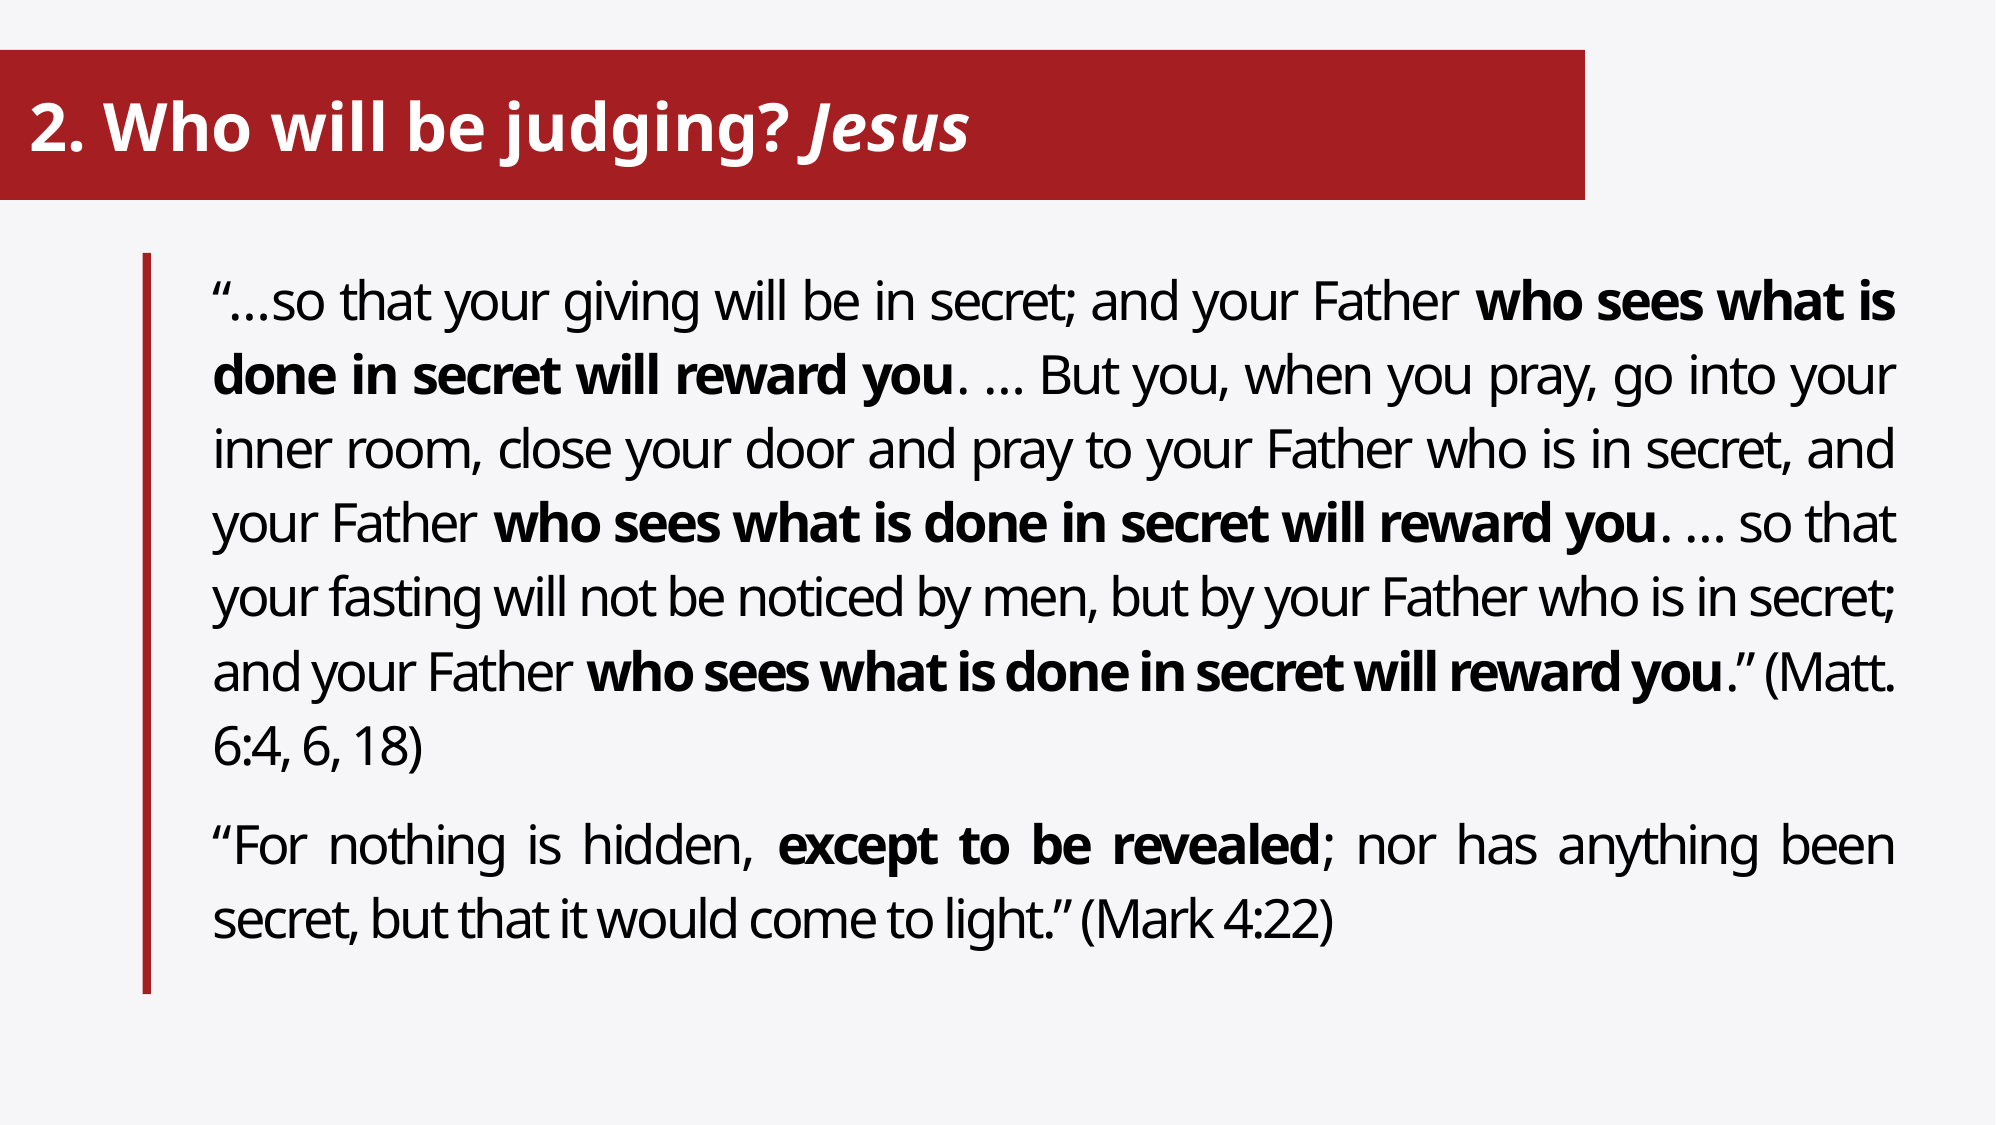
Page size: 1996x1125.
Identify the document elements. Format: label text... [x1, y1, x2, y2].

subtitle “…so that your giving will be in secret; and your Father who sees what is done in secret will reward you. … But you, when you pray, go into your inner room, close your door and pray to your Father who is in secret, and your Father who sees what is done in secret will reward you. … so that your fasting will not be noticed by men, but by your Father who is in secret; and your Father who sees what is done in secret will reward you.” (Matt. 6:4, 6, 18) “For nothing is hidden, except to be revealed; nor has anything been secret, but that it would come to light.” (Mark 4:22) [197, 249, 1910, 1000]
title 2. Who will be judging? Jesus [14, 62, 1810, 188]
